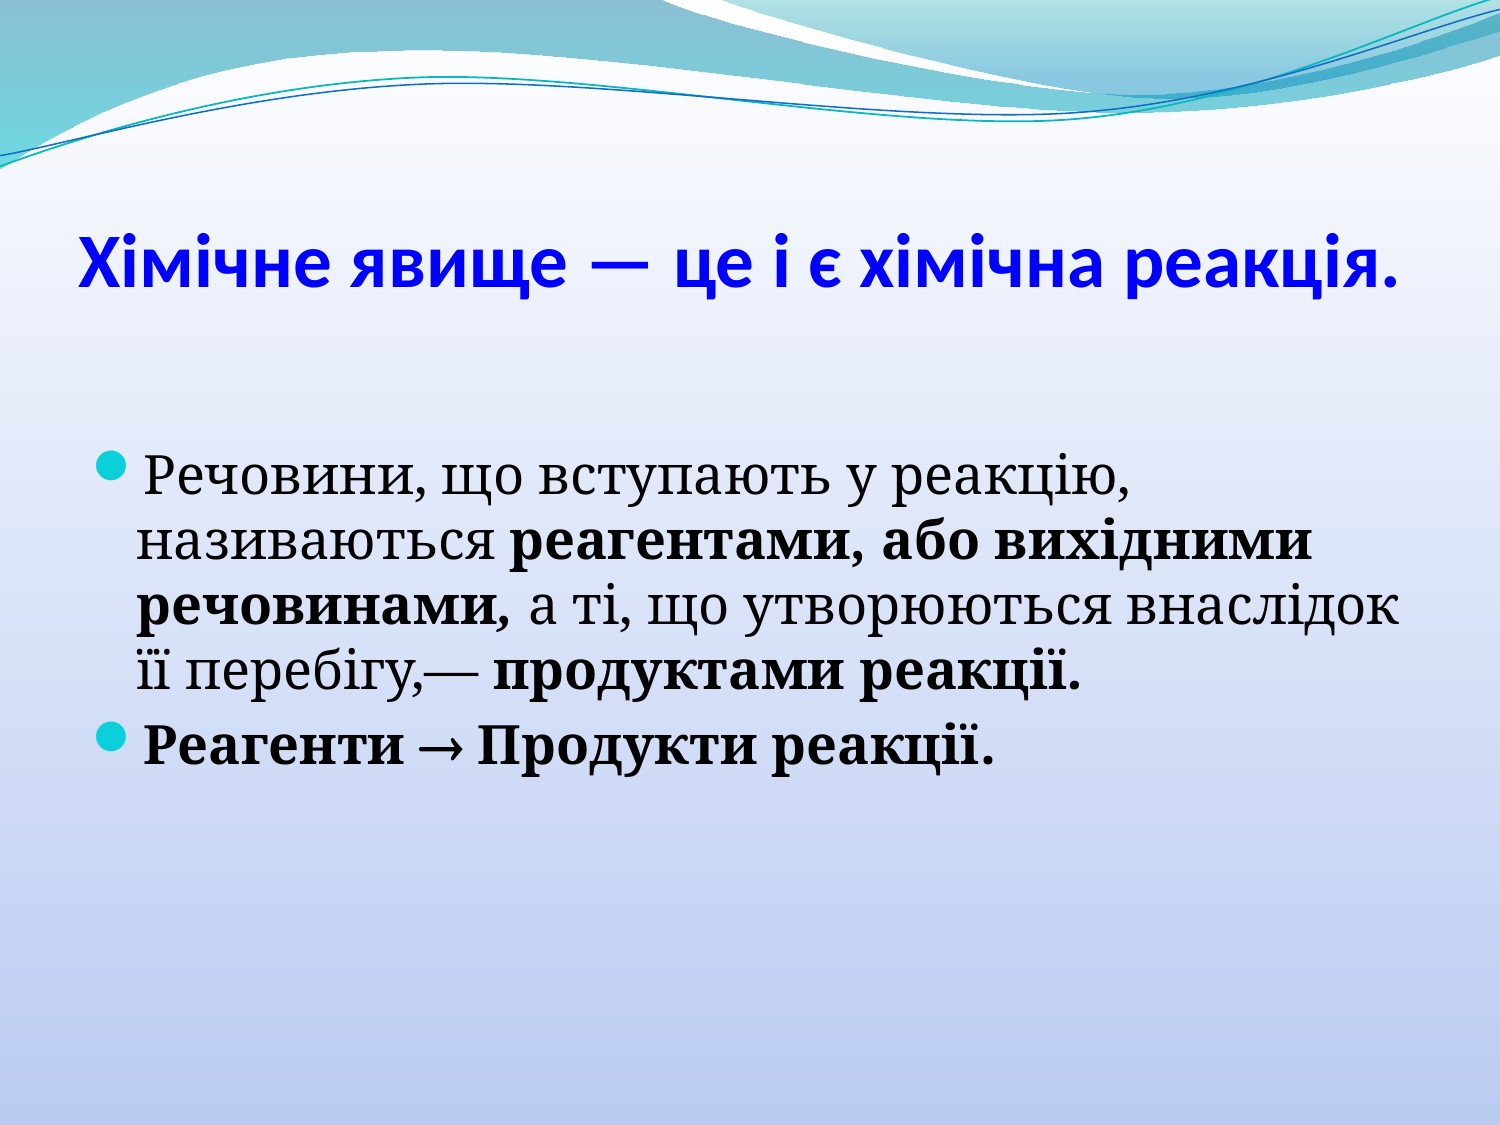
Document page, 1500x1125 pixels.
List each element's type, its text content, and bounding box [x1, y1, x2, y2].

title Хімічне явище — це і є хімічна реакція. [75, 115, 1425, 304]
list Речовини, що вступають у реакцію, називаються реагентами, або вихідними речовинами, а ті, що утворюються внаслідок її перебігу,— продуктами реакції. Реагенти  Продукти реакції. [76, 432, 1427, 862]
